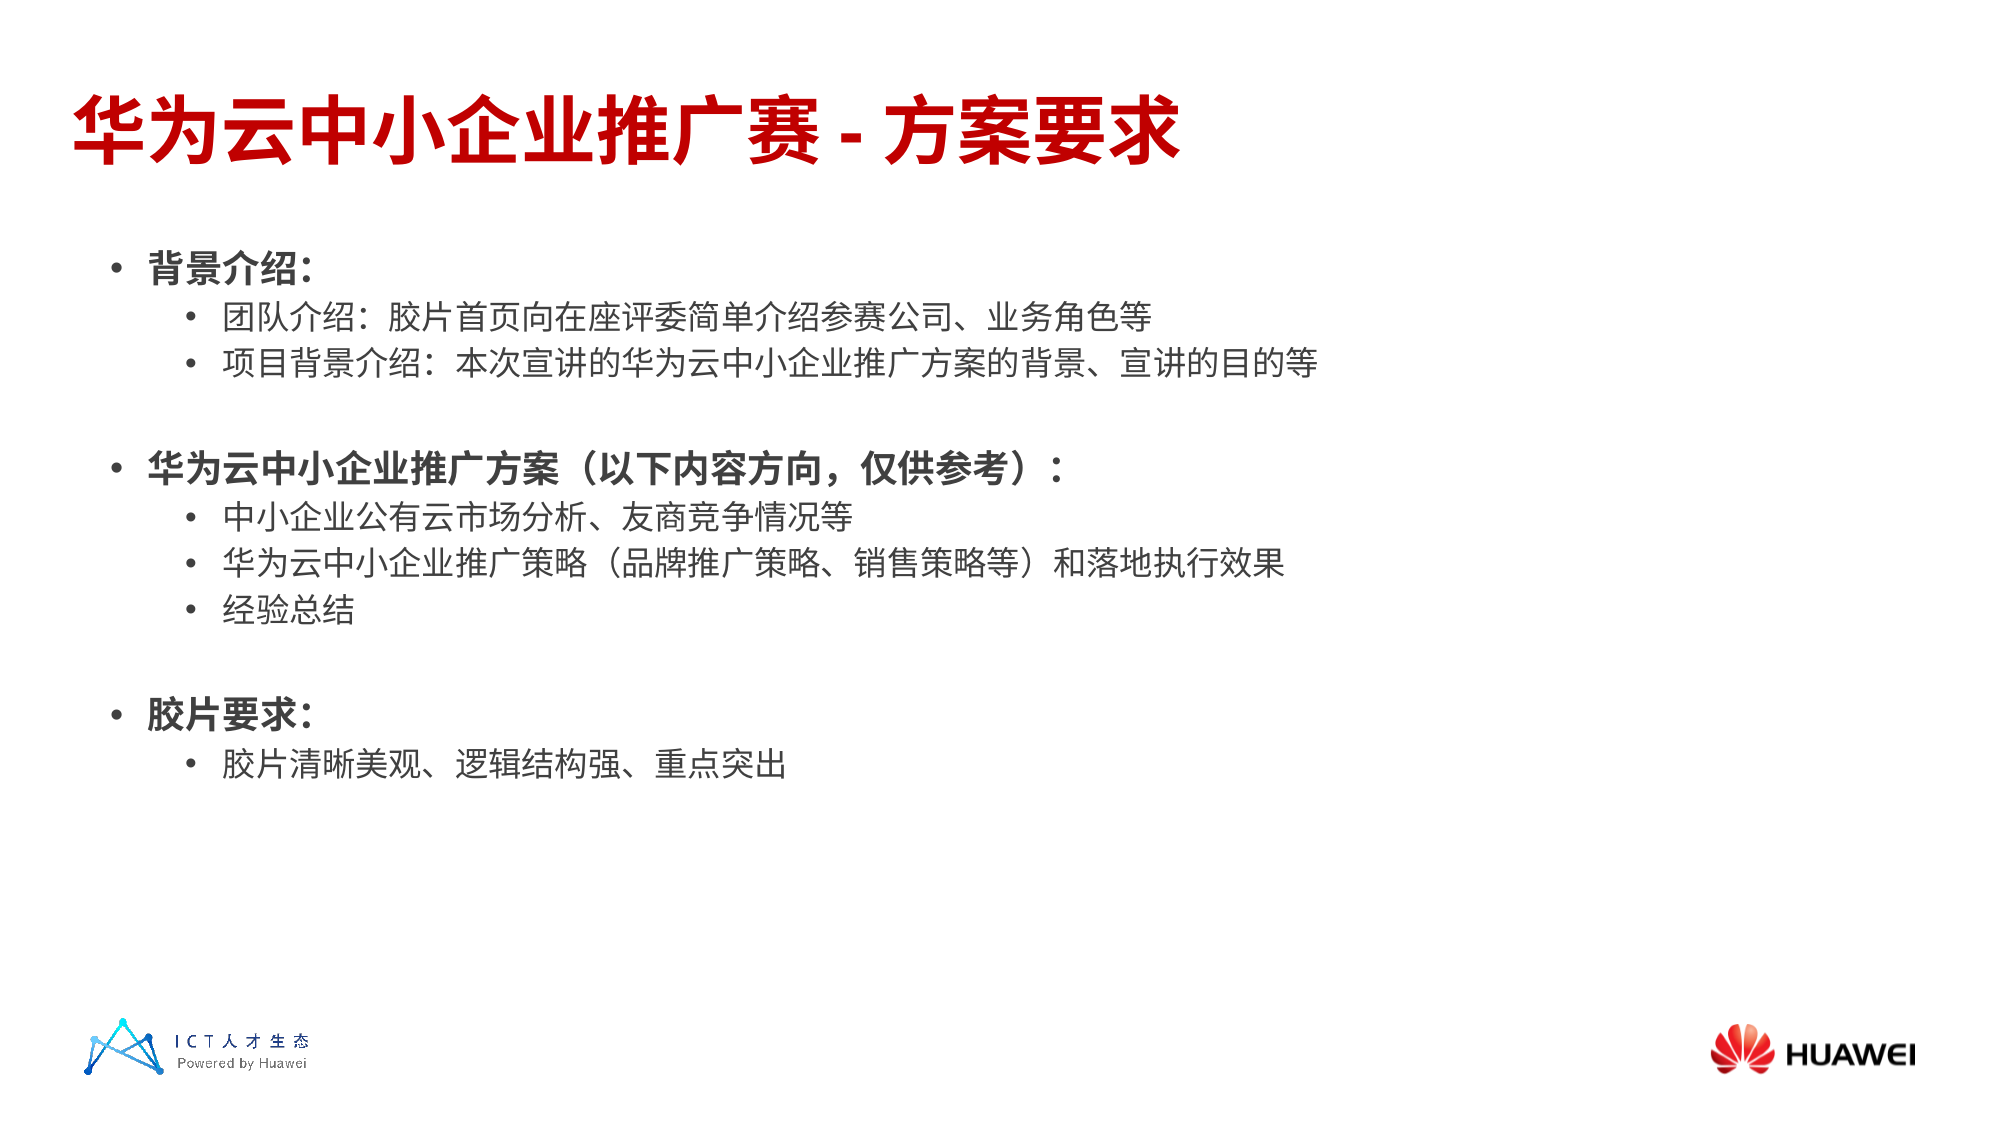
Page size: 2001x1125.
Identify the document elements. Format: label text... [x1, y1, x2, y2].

picture [84, 1018, 308, 1075]
title 华为云中小企业推广赛-方案要求 [57, 66, 1944, 183]
text_box 背景介绍： 团队介绍：胶片首页向在座评委简单介绍参赛公司、业务角色等 项目背景介绍：本次宣讲的华为云中小企业推广方案的背景、宣讲的目的等 华为云中小企业推广方案（以下内容方向，仅供参考）： 中小企业公有云市场分析、友商竞争情况等 华为云中小企业推广策略（品牌推广策略、销售策略等）和落地执行效果 经验总结 胶片要求： 胶片清晰美观、逻辑结构强、重点突出 [95, 242, 1906, 959]
picture [1710, 1024, 1915, 1075]
